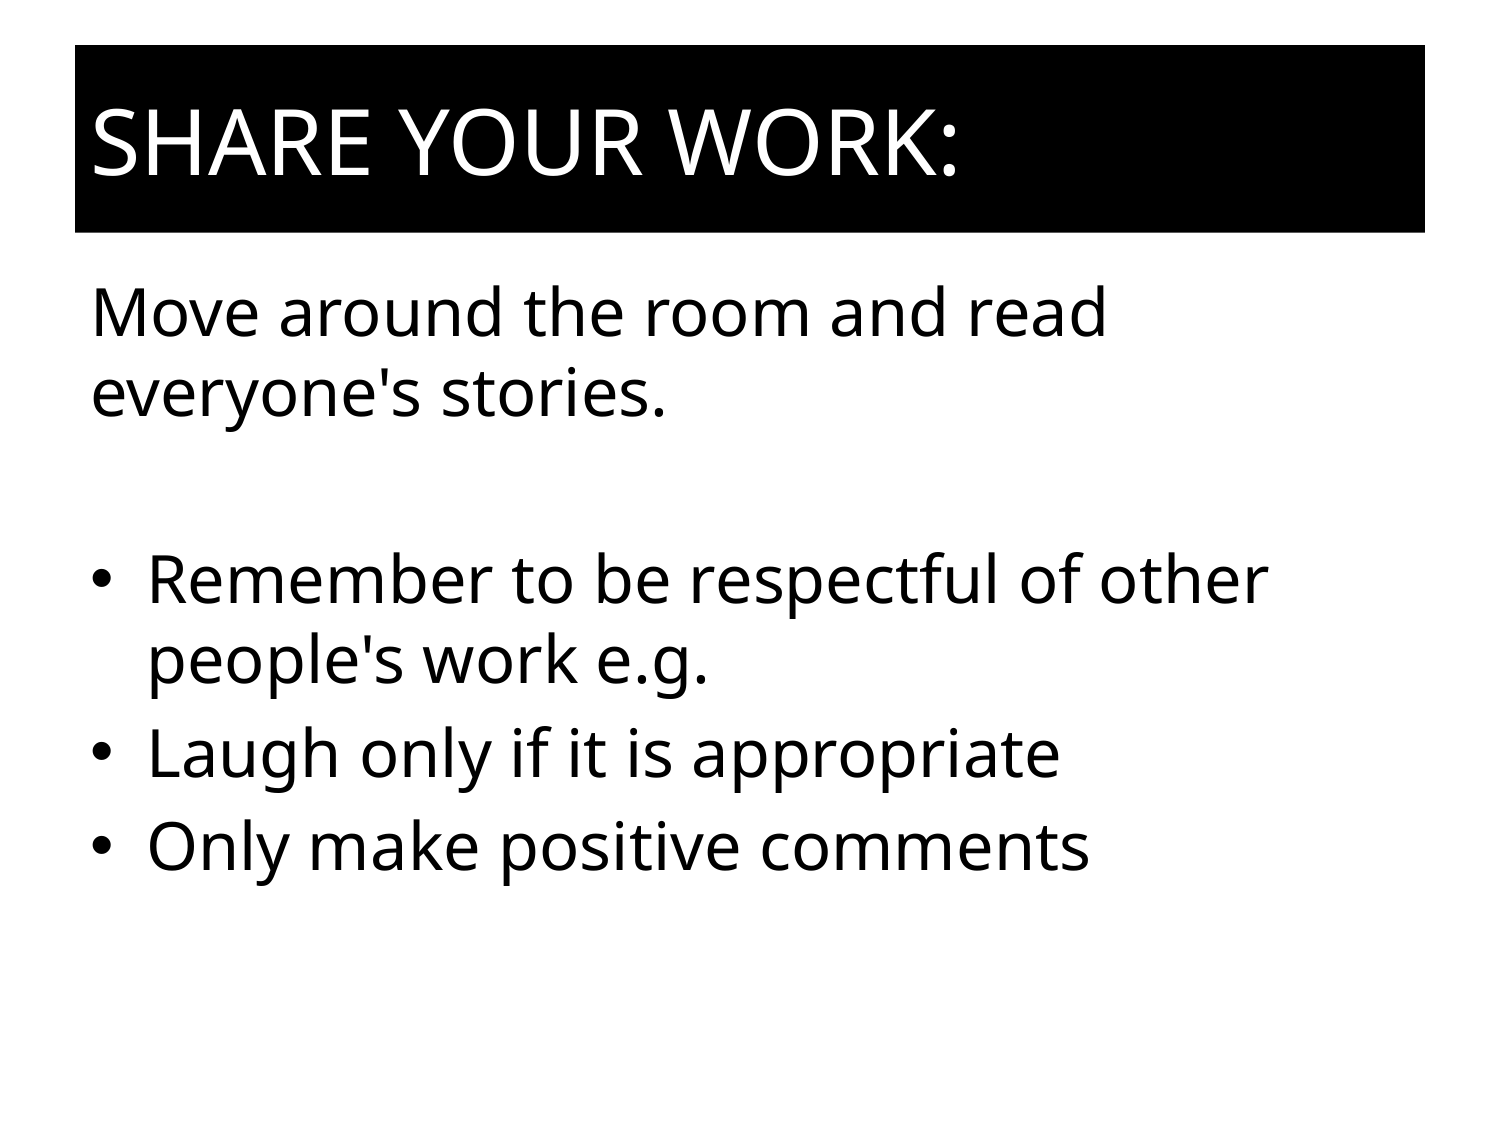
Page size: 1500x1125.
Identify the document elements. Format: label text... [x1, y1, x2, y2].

list Move around the room and read everyone's stories. Remember to be respectful of other people's work e.g. Laugh only if it is appropriate Only make positive comments [75, 262, 1425, 1005]
title SHARE YOUR WORK: [75, 45, 1425, 233]
